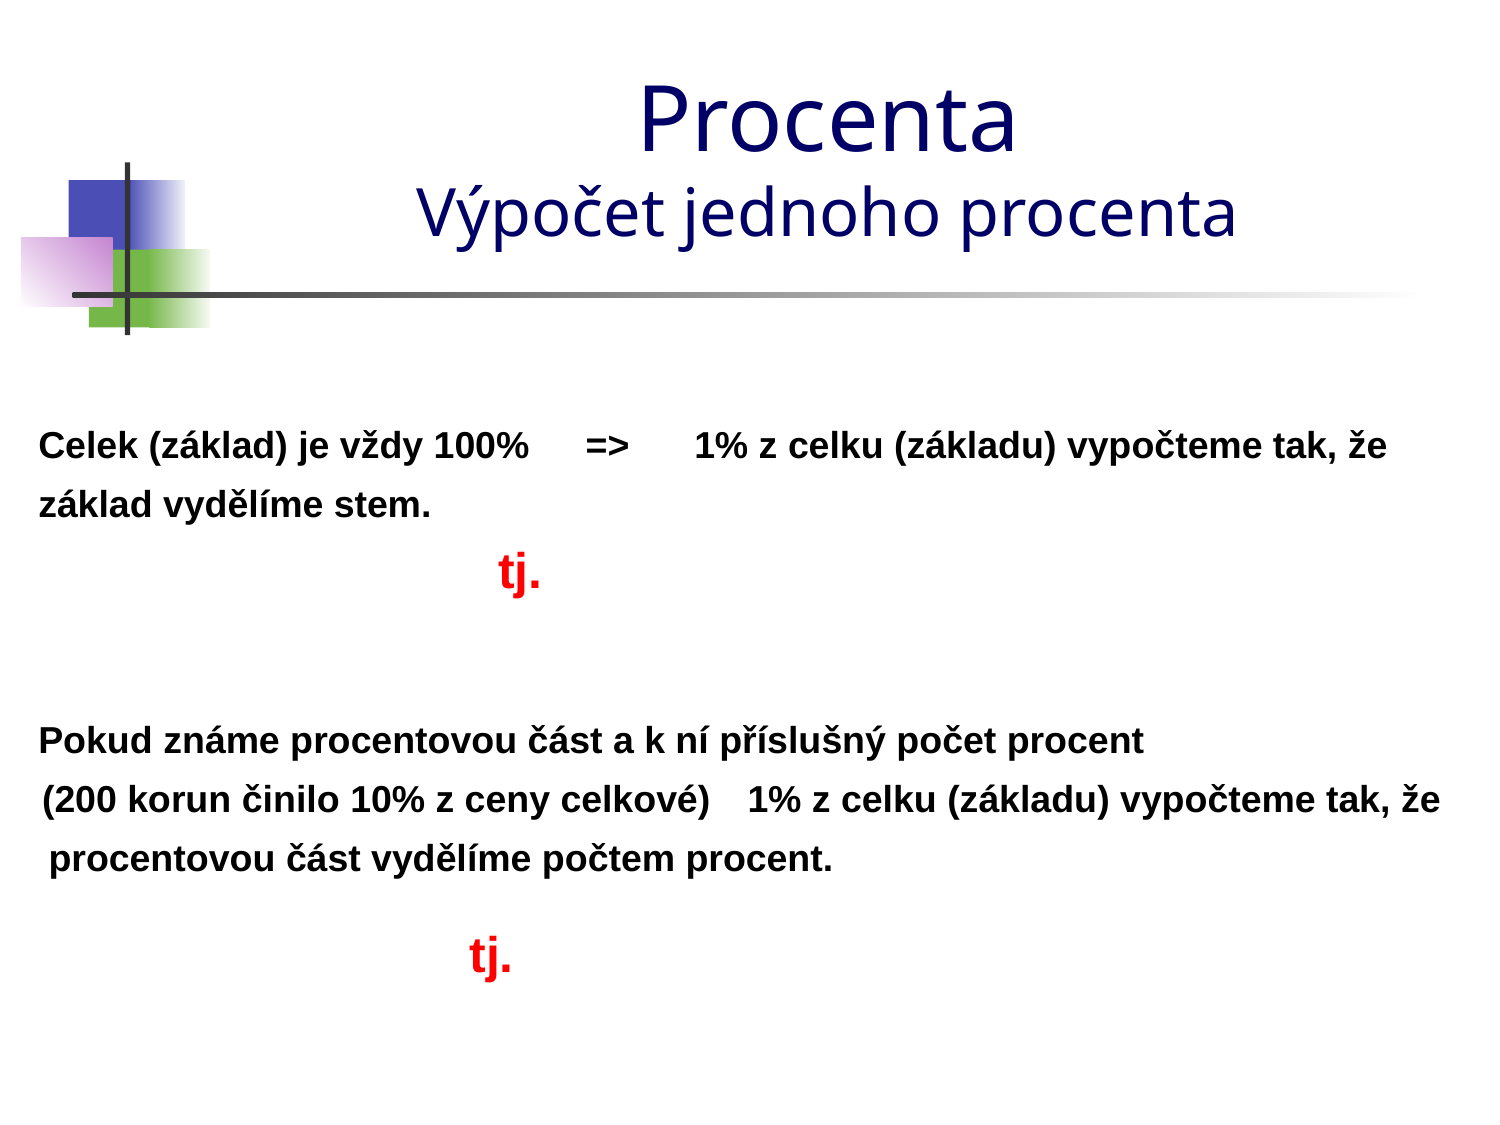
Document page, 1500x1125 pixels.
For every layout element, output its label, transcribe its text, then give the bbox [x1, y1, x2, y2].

text_box procentovou část vydělíme počtem procent. [33, 828, 1021, 887]
text_box => [570, 413, 656, 474]
text_box Pokud známe procentovou část a k ní příslušný počet procent [23, 708, 1164, 769]
text_box Celek (základ) je vždy 100% [23, 413, 561, 474]
text_box 1% z celku (základu) vypočteme tak, že [732, 767, 1500, 828]
title Procenta Výpočet jednoho procenta [188, 34, 1468, 276]
text_box základ vydělíme stem. [23, 472, 484, 533]
text_box (200 korun činilo 10% z ceny celkové) [27, 767, 732, 828]
text_box 1% z celku (základu) vypočteme tak, že [679, 413, 1447, 474]
